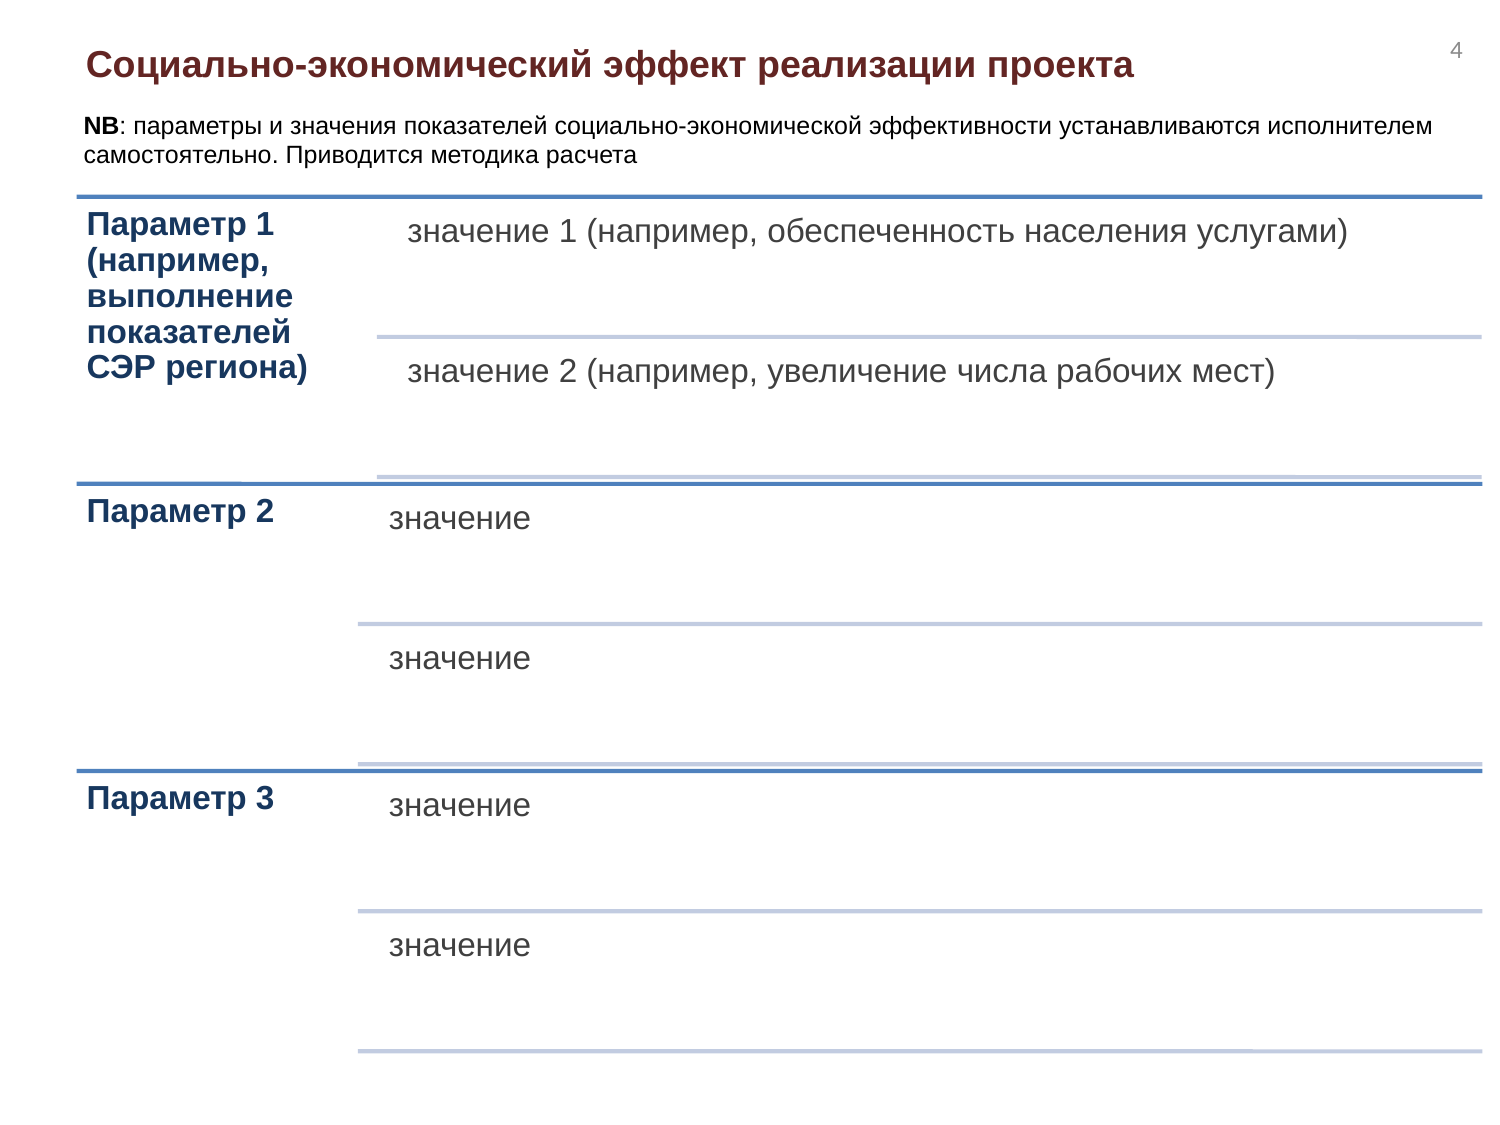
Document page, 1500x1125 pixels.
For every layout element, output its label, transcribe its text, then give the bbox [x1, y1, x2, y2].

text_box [76, 195, 1483, 1059]
text_box NB: параметры и значения показателей социально-экономической эффективности устанавливаются исполнителем самостоятельно. Приводится методика расчета [68, 101, 1471, 177]
slide_number 4 [1128, 19, 1478, 79]
text_box Социально-экономический эффект реализации проекта [70, 32, 1150, 92]
